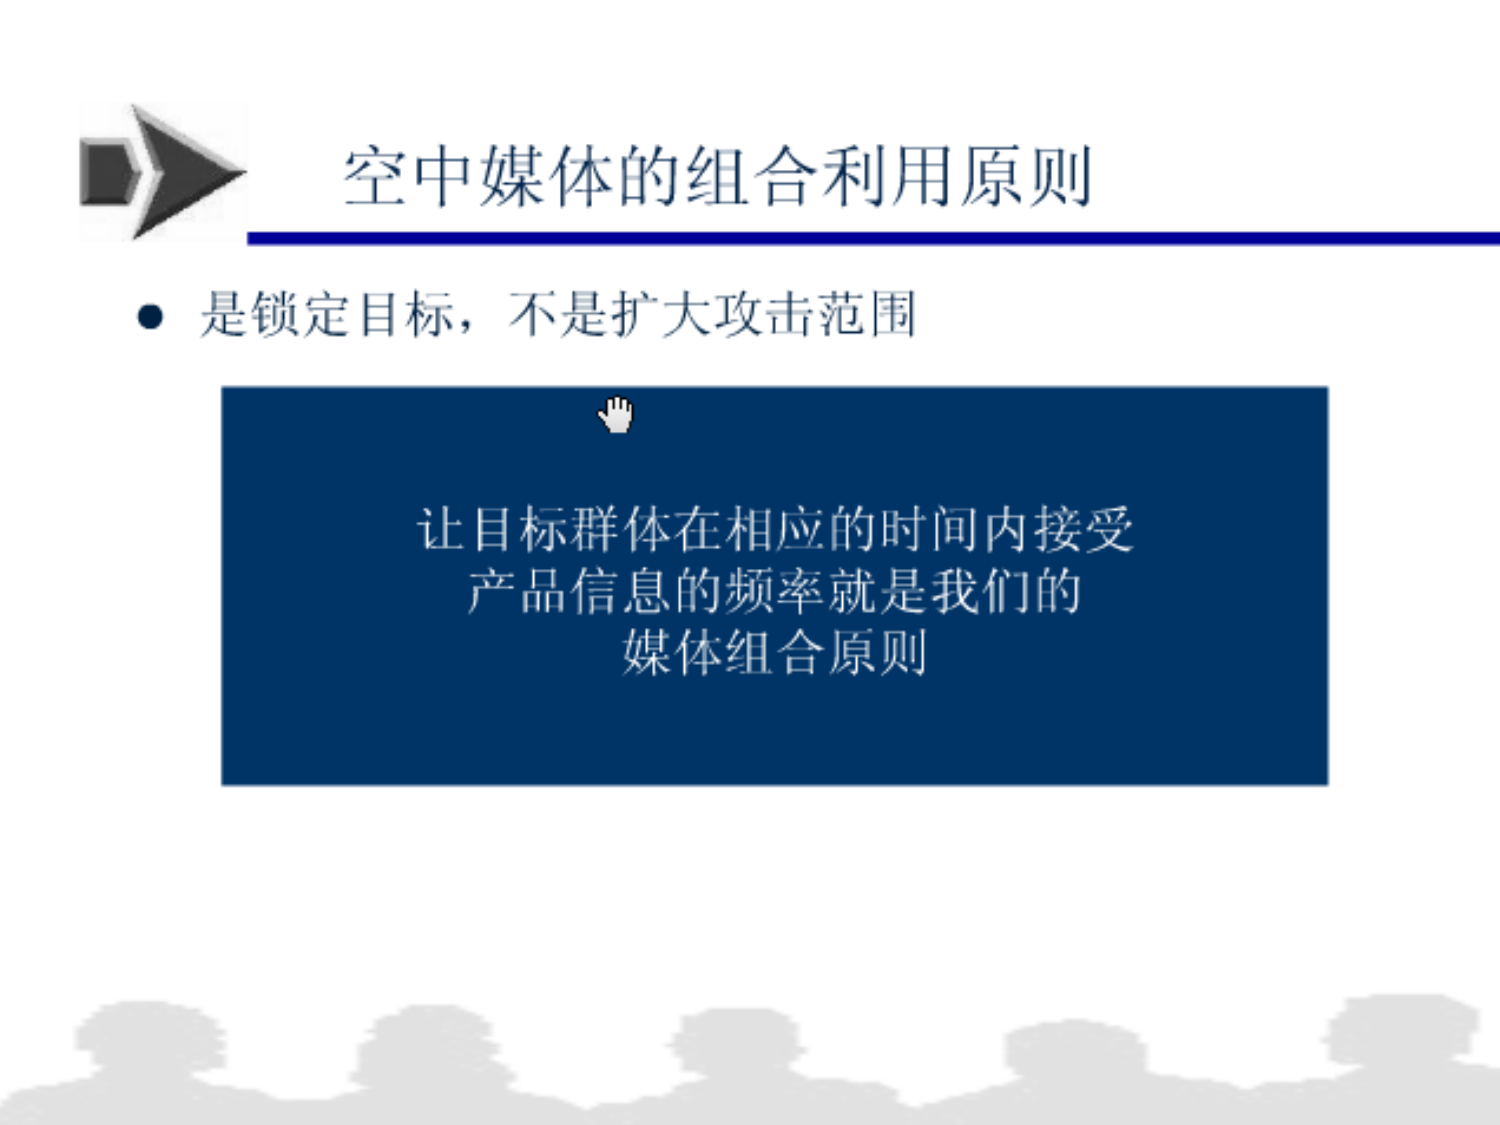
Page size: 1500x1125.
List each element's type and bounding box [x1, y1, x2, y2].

list [0, 0, 1500, 1125]
